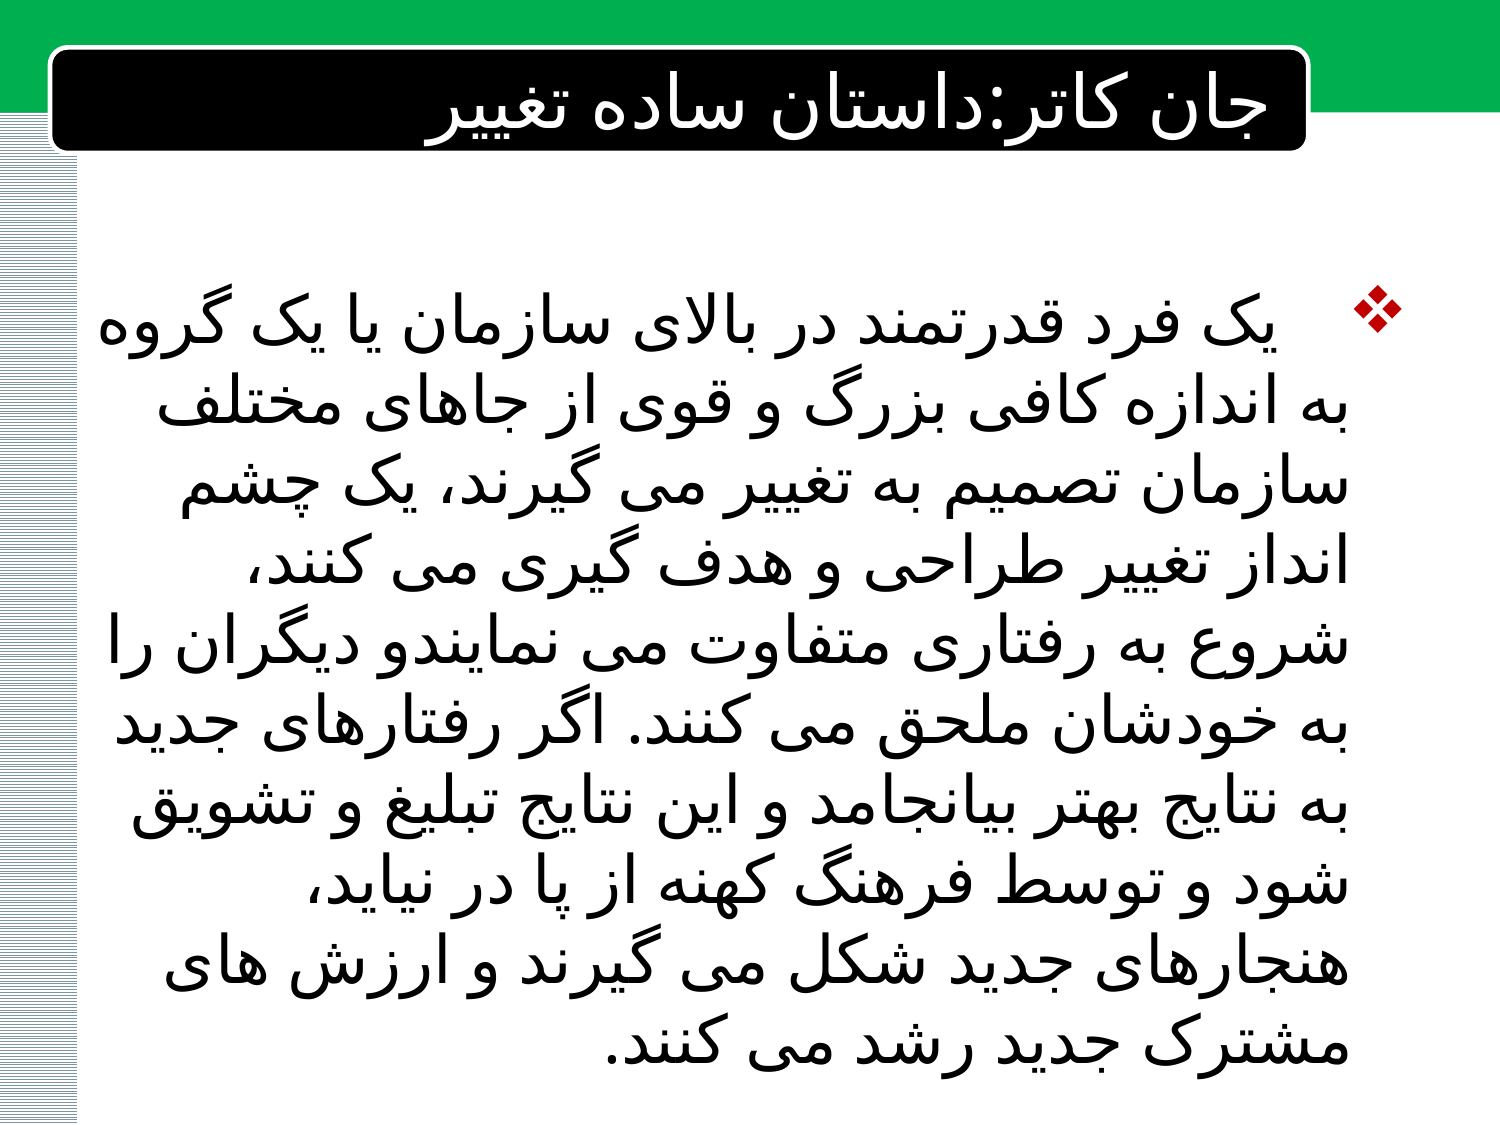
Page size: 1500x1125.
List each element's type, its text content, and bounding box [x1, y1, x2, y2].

title جان کاتر:داستان ساده تغییر [75, 52, 1288, 145]
list یک فرد قدرتمند در بالای سازمان یا یک گروه به اندازه کافی بزرگ و قوی از جاهای مختلف سازمان تصمیم به تغییر می گیرند، یک چشم انداز تغییر طراحی و هدف گیری می کنند، شروع به رفتاری متفاوت می نمایندو دیگران را به خودشان ملحق می کنند. اگر رفتارهای جدید به نتایج بهتر بیانجامد و این نتایج تبلیغ و تشویق شود و توسط فرهنگ کهنه از پا در نیاید، هنجارهای جدید شکل می گیرند و ارزش های مشترک جدید رشد می کنند. [75, 176, 1425, 1038]
